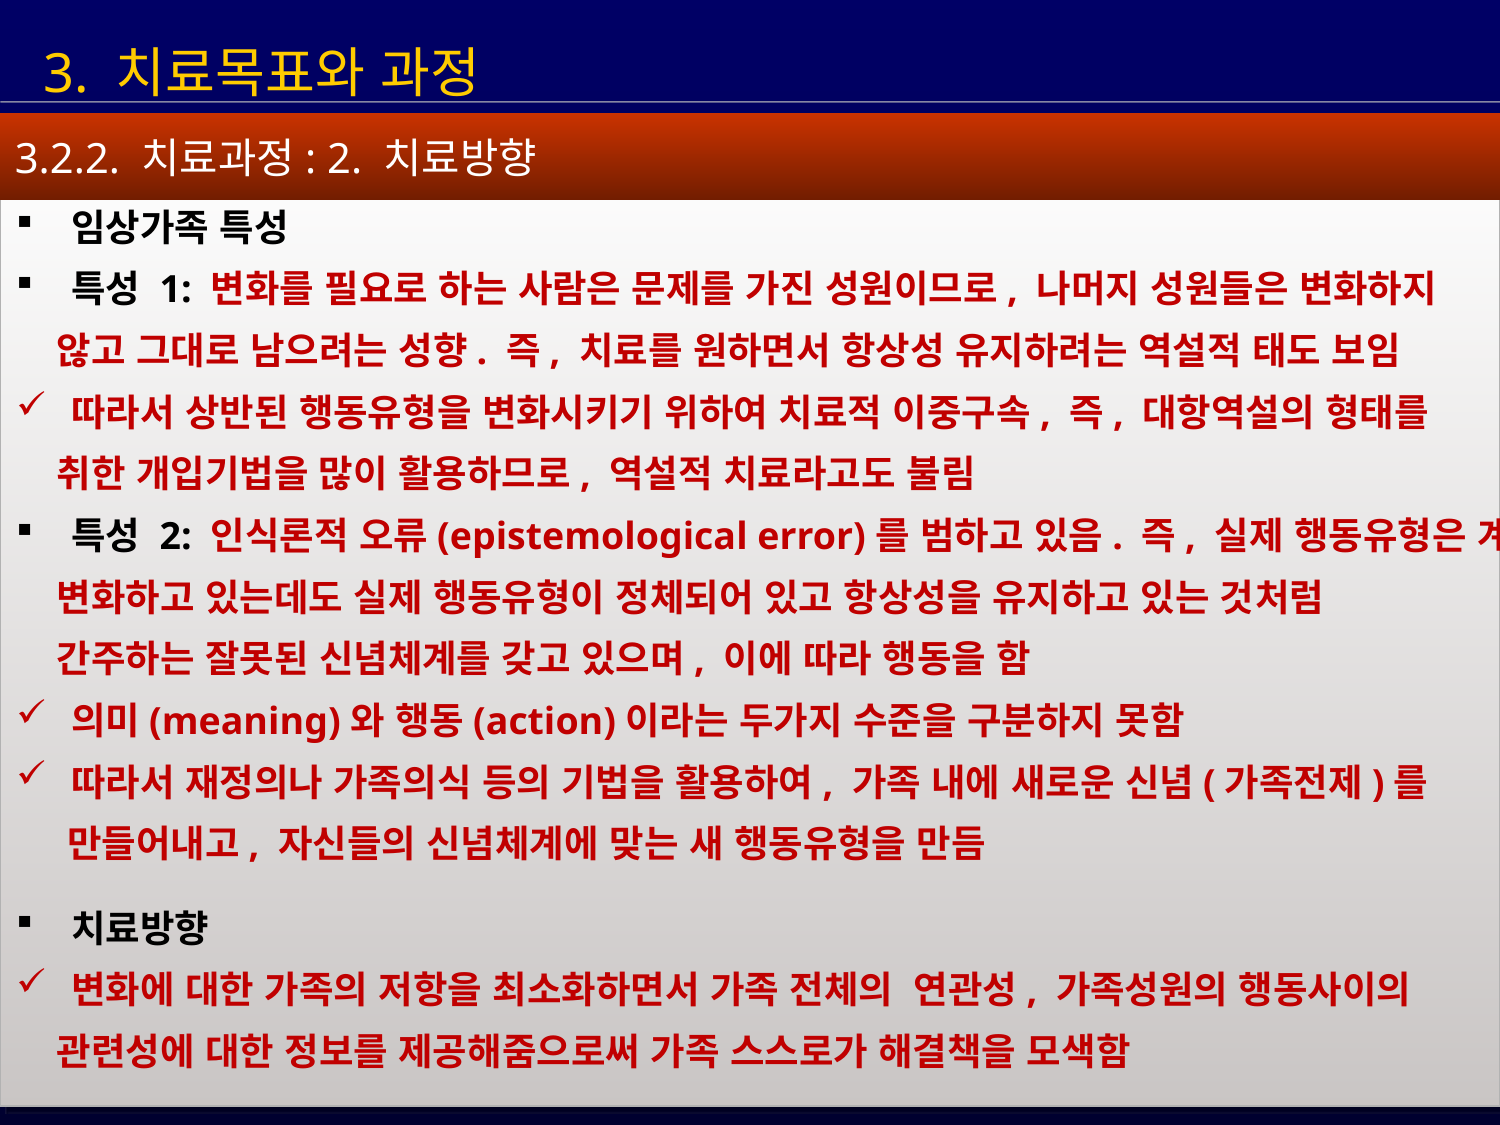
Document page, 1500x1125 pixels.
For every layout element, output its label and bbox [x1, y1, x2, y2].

text_box [0, 30, 1500, 1107]
